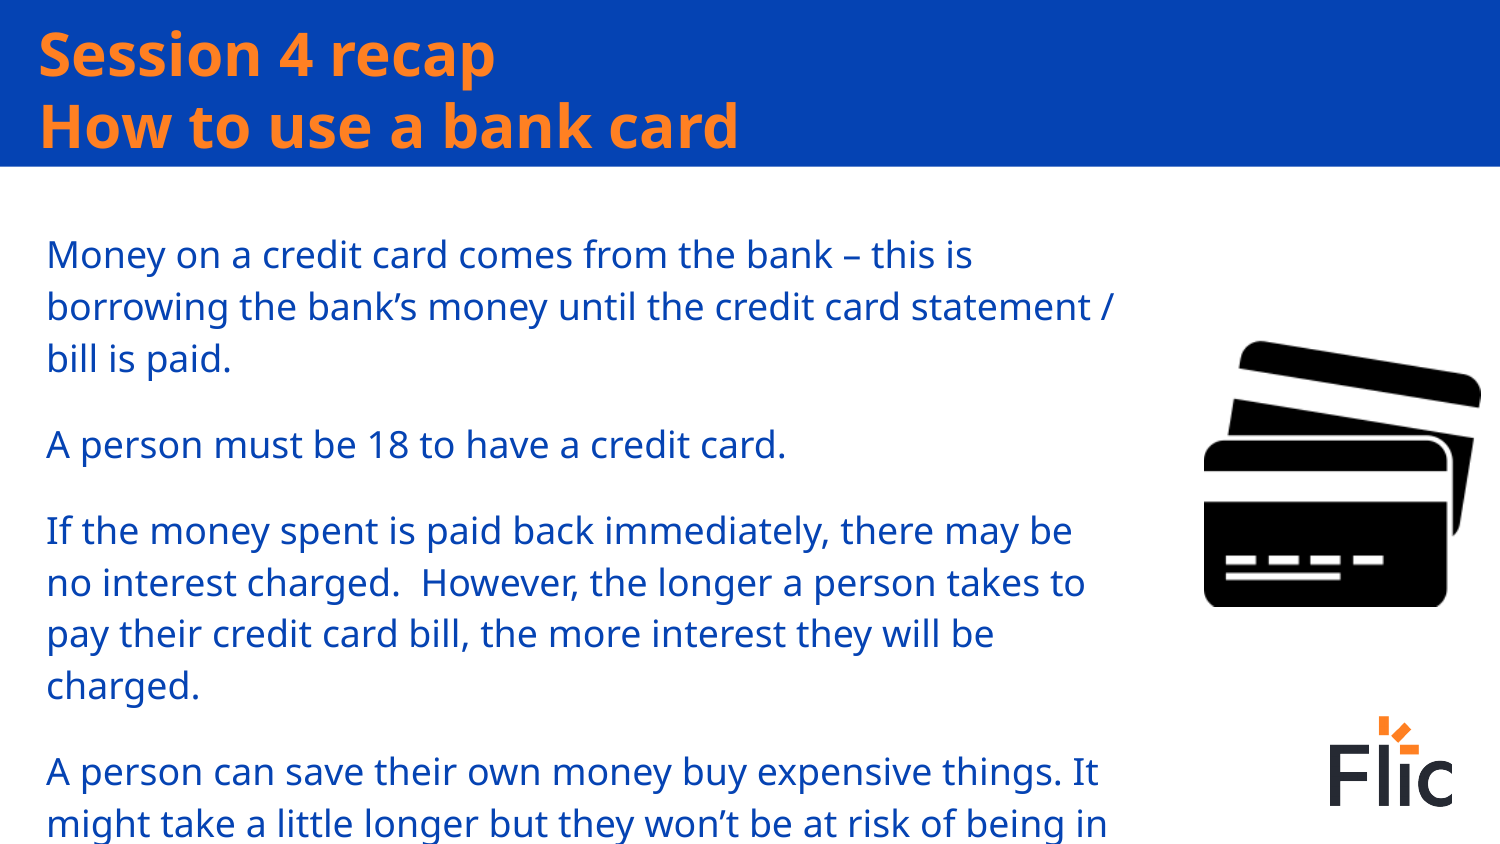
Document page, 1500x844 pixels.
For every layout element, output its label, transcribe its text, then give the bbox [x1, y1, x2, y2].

picture [1204, 330, 1482, 607]
picture [1330, 716, 1452, 807]
title Session 4 recap How to use a bank card [23, 0, 1352, 176]
text_box Money on a credit card comes from the bank – this is borrowing the bank’s money until the credit card statement / bill is paid. A person must be 18 to have a credit card. If the money spent is paid back immediately, there may be no interest charged. However, the longer a person takes to pay their credit card bill, the more interest they will be charged. A person can save their own money buy expensive things. It might take a little longer but they won’t be at risk of being in debt. [31, 209, 1136, 844]
